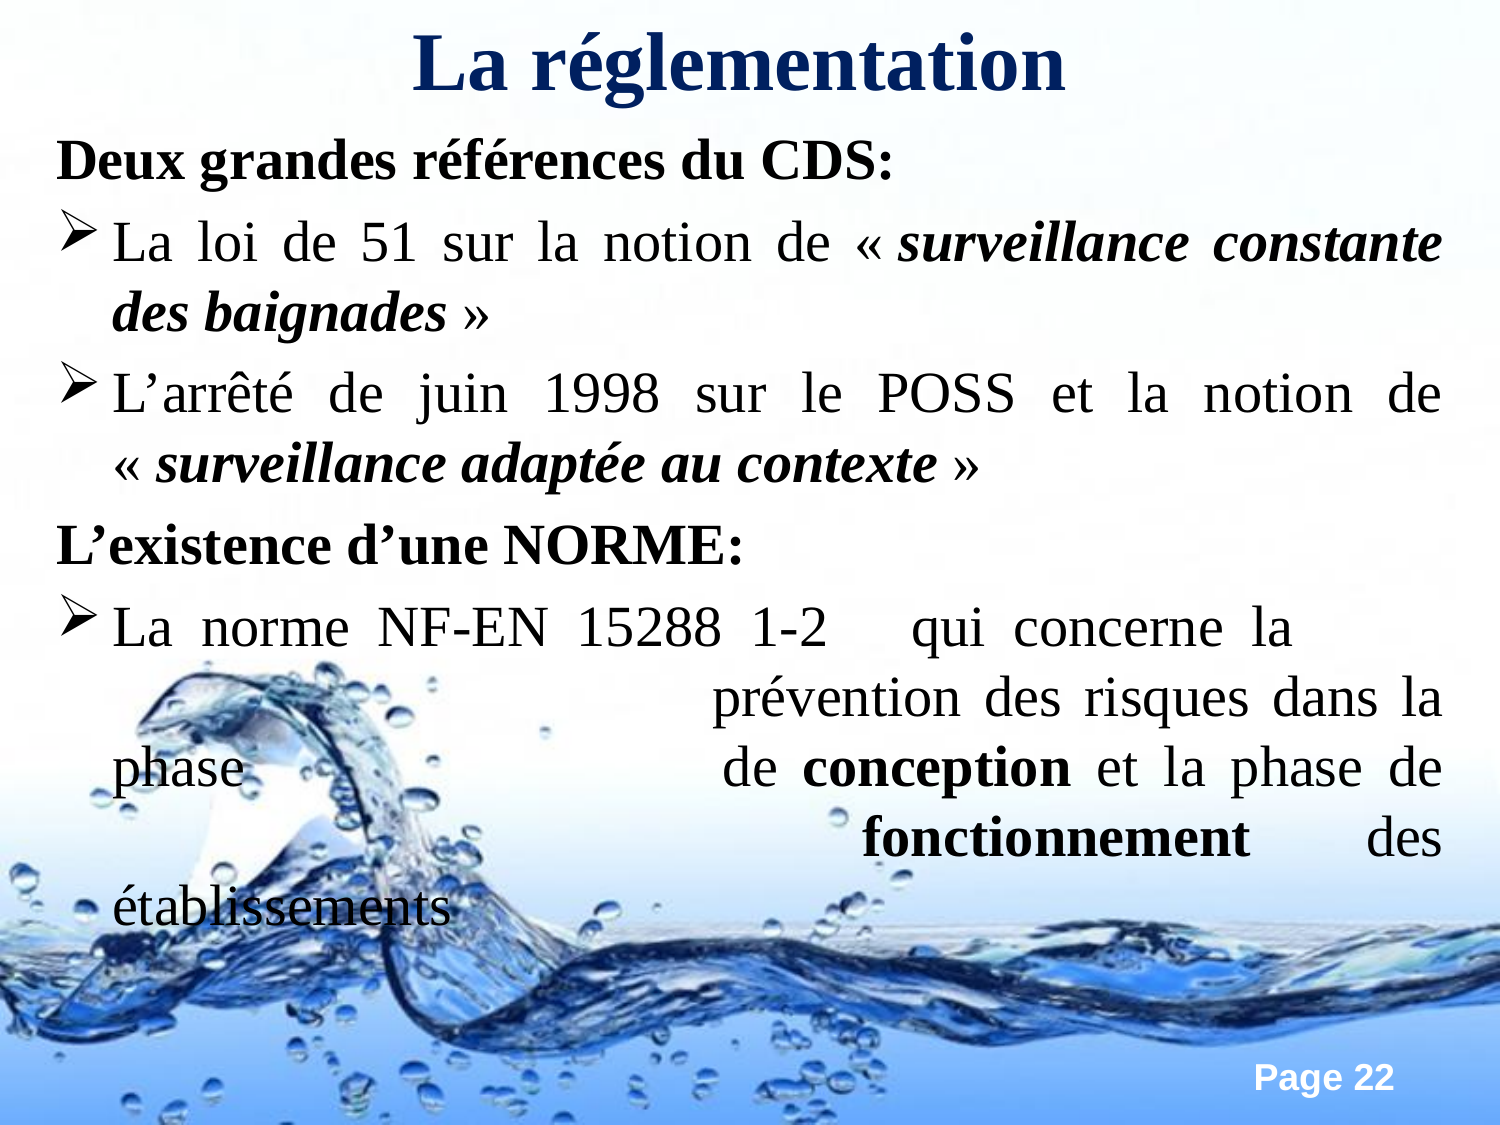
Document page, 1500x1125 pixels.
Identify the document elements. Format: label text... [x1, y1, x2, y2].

list Deux grandes références du CDS: La loi de 51 sur la notion de « surveillance constante des baignades » L’arrêté de juin 1998 sur le POSS et la notion de « surveillance adaptée au contexte » L’existence d’une NORME: La norme NF-EN 15288 1-2 qui concerne la prévention des risques dans la phase de conception et la phase de fonctionnement des établissements [41, 113, 1459, 988]
picture [0, 0, 1500, 1125]
title La réglementation [64, 0, 1415, 113]
